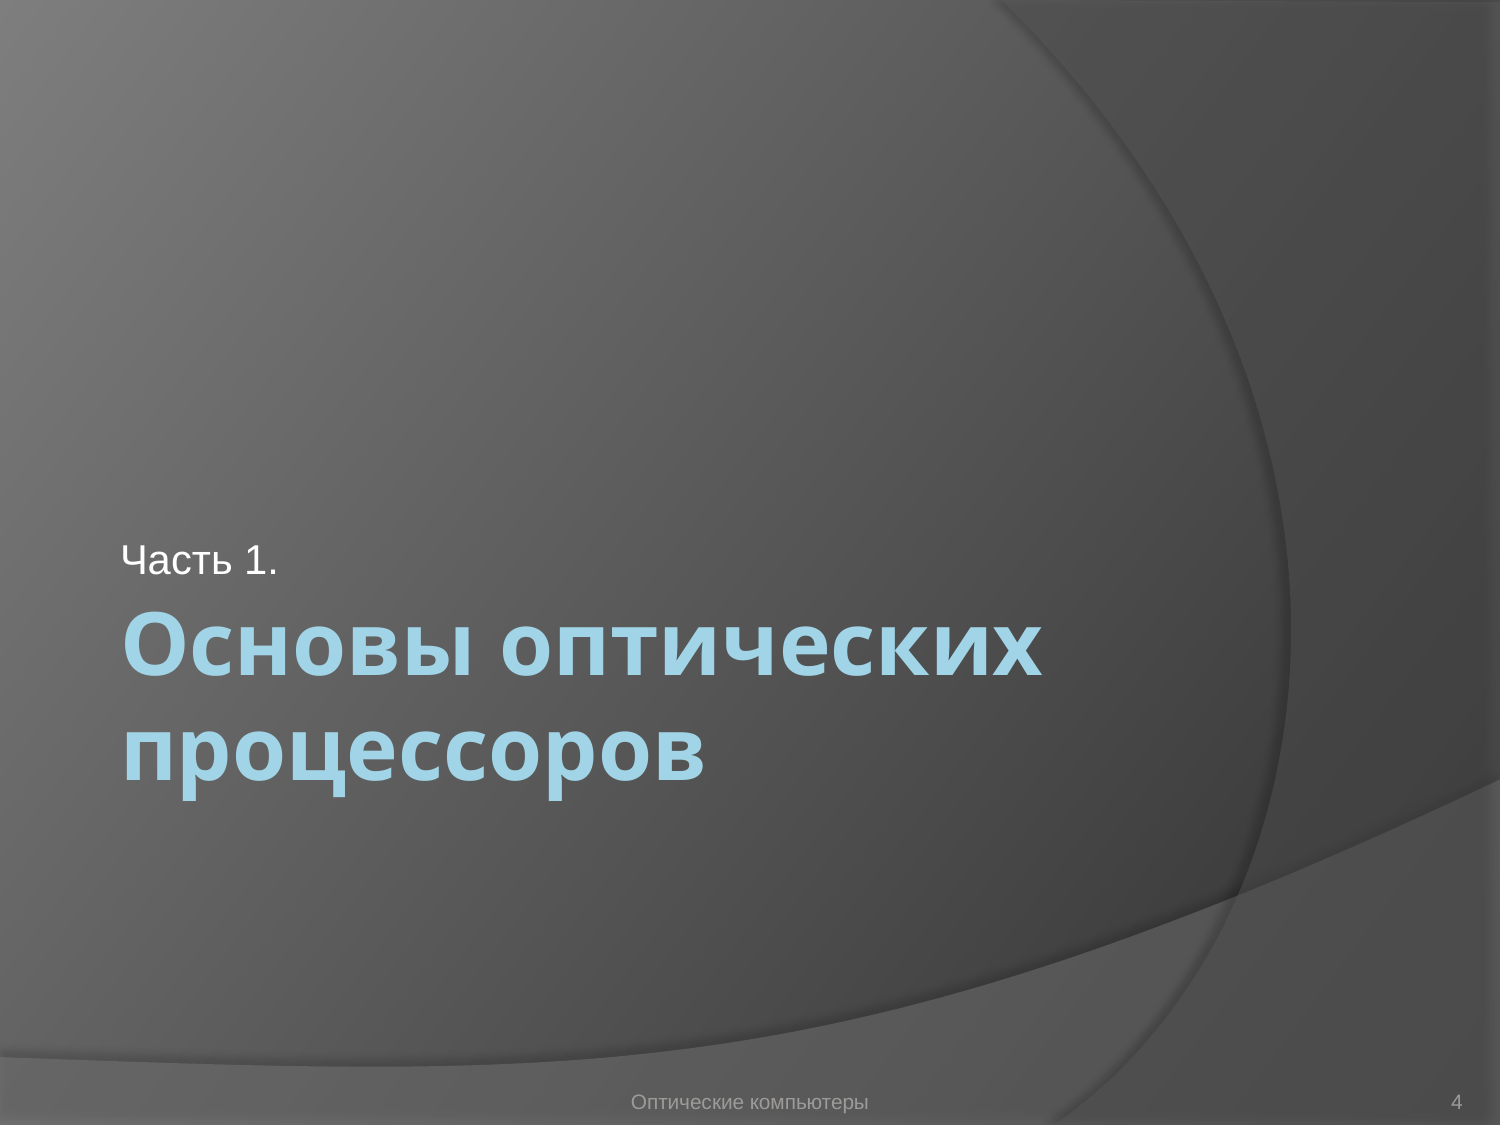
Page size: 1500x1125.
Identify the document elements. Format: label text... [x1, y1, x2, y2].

footer Оптические компьютеры [512, 1053, 988, 1114]
title Основы оптических процессоров [112, 587, 1200, 888]
list Часть 1. [112, 407, 1200, 583]
slide_number 4 [1337, 1053, 1463, 1114]
